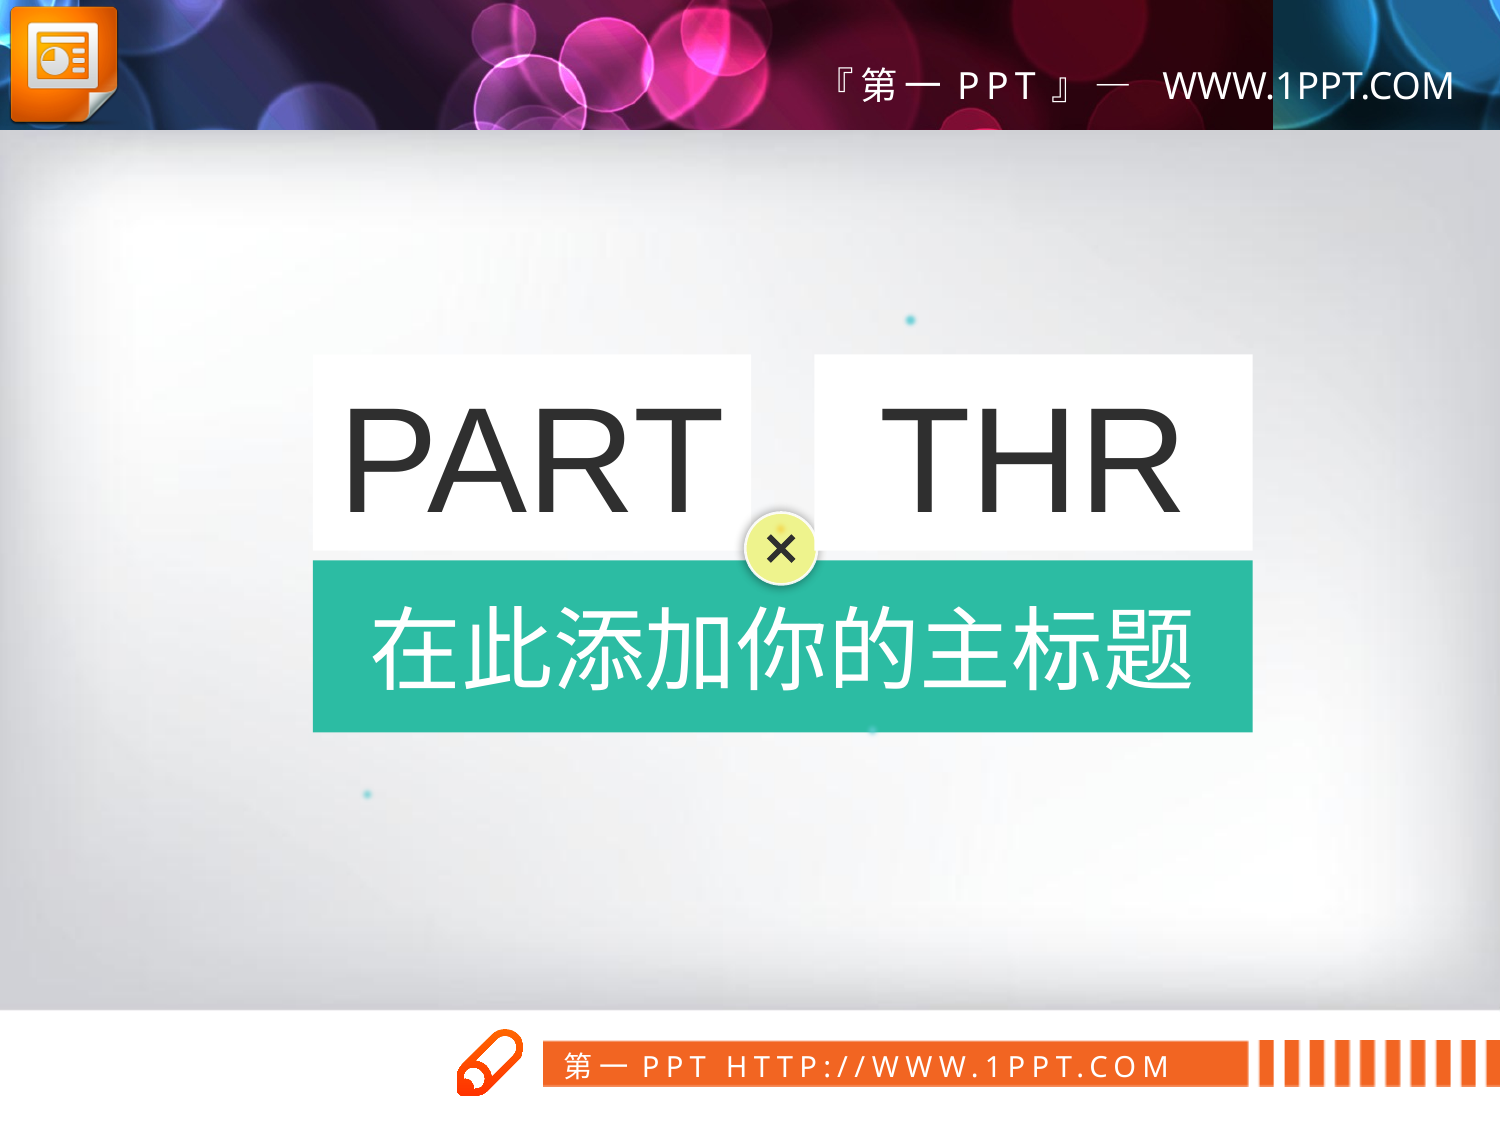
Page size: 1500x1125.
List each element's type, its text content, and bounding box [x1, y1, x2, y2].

text_box 在此添加你的主标题 [312, 560, 1253, 733]
picture [0, 0, 1500, 1012]
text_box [744, 512, 818, 585]
text_box THR [814, 354, 1253, 551]
text_box PART [312, 354, 752, 551]
picture [543, 1040, 1500, 1087]
